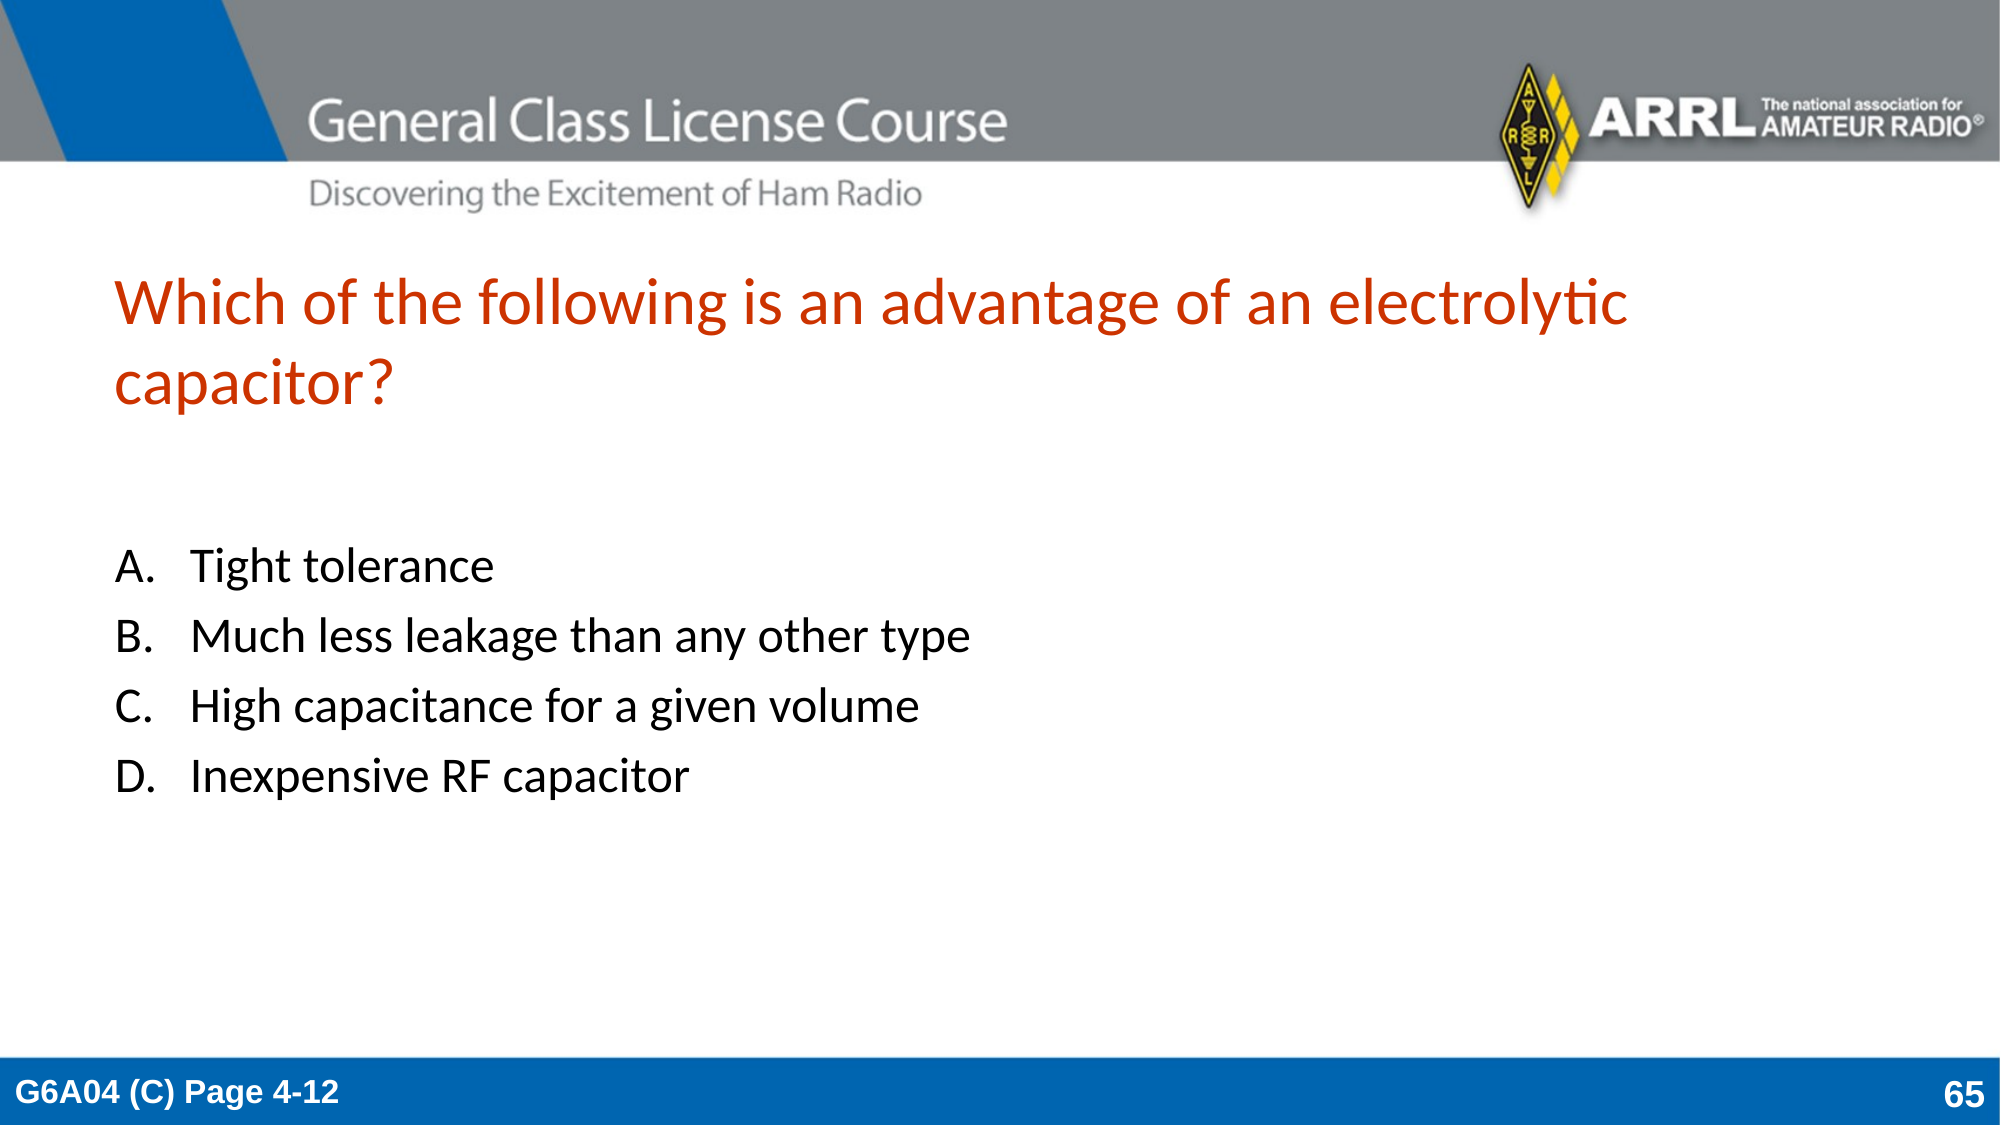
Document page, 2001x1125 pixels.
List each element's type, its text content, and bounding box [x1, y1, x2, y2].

text_box G6A04 (C) Page 4-12 [0, 1062, 1313, 1118]
list Tight tolerance Much less leakage than any other type High capacitance for a given volume Inexpensive RF capacitor [99, 525, 1900, 1005]
picture [0, 0, 2001, 1125]
text_box 65 [1875, 1062, 2000, 1123]
title Which of the following is an advantage of an electrolytic capacitor? [99, 249, 1900, 388]
